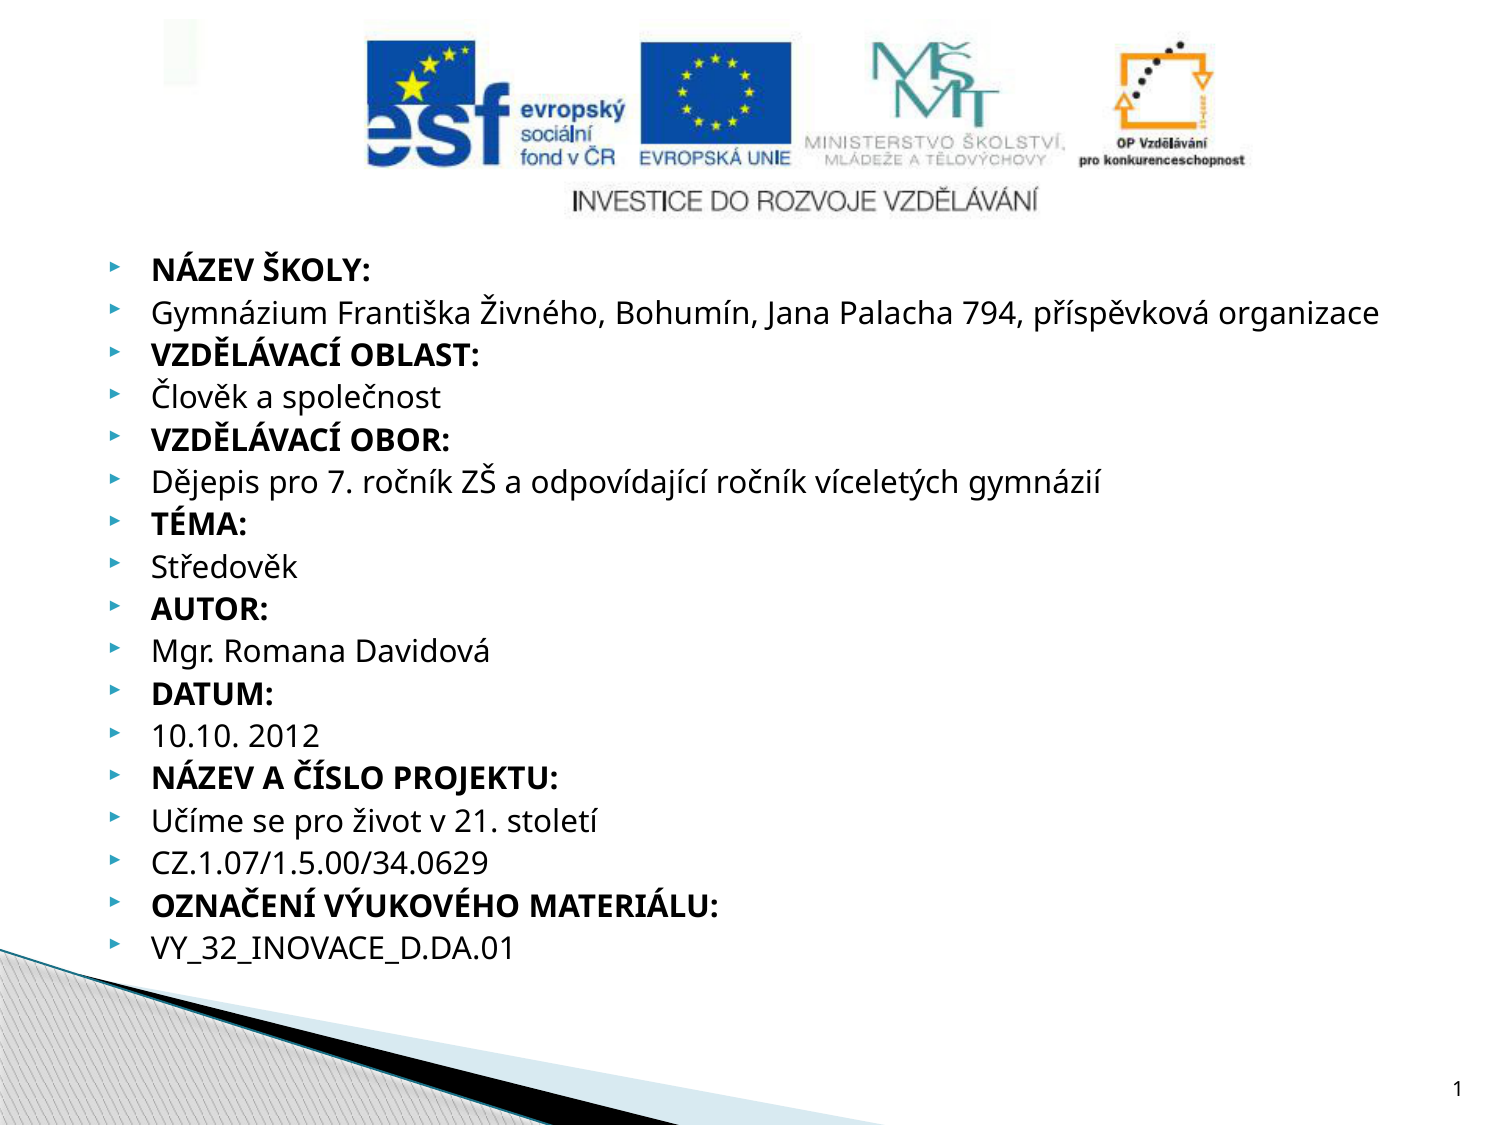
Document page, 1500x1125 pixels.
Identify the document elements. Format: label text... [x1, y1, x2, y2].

list NÁZEV ŠKOLY: Gymnázium Františka Živného, Bohumín, Jana Palacha 794, příspěvková organizace VZDĚLÁVACÍ OBLAST: Člověk a společnost VZDĚLÁVACÍ OBOR: Dějepis pro 7. ročník ZŠ a odpovídající ročník víceletých gymnázií TÉMA: Středověk AUTOR: Mgr. Romana Davidová DATUM: 10.10. 2012 NÁZEV A ČÍSLO PROJEKTU: Učíme se pro život v 21. století CZ.1.07/1.5.00/34.0629 OZNAČENÍ VÝUKOVÉHO MATERIÁLU: VY_32_INOVACE_D.DA.01 [75, 245, 1425, 986]
picture [64, 18, 1425, 235]
slide_number 1 [1418, 1051, 1479, 1112]
